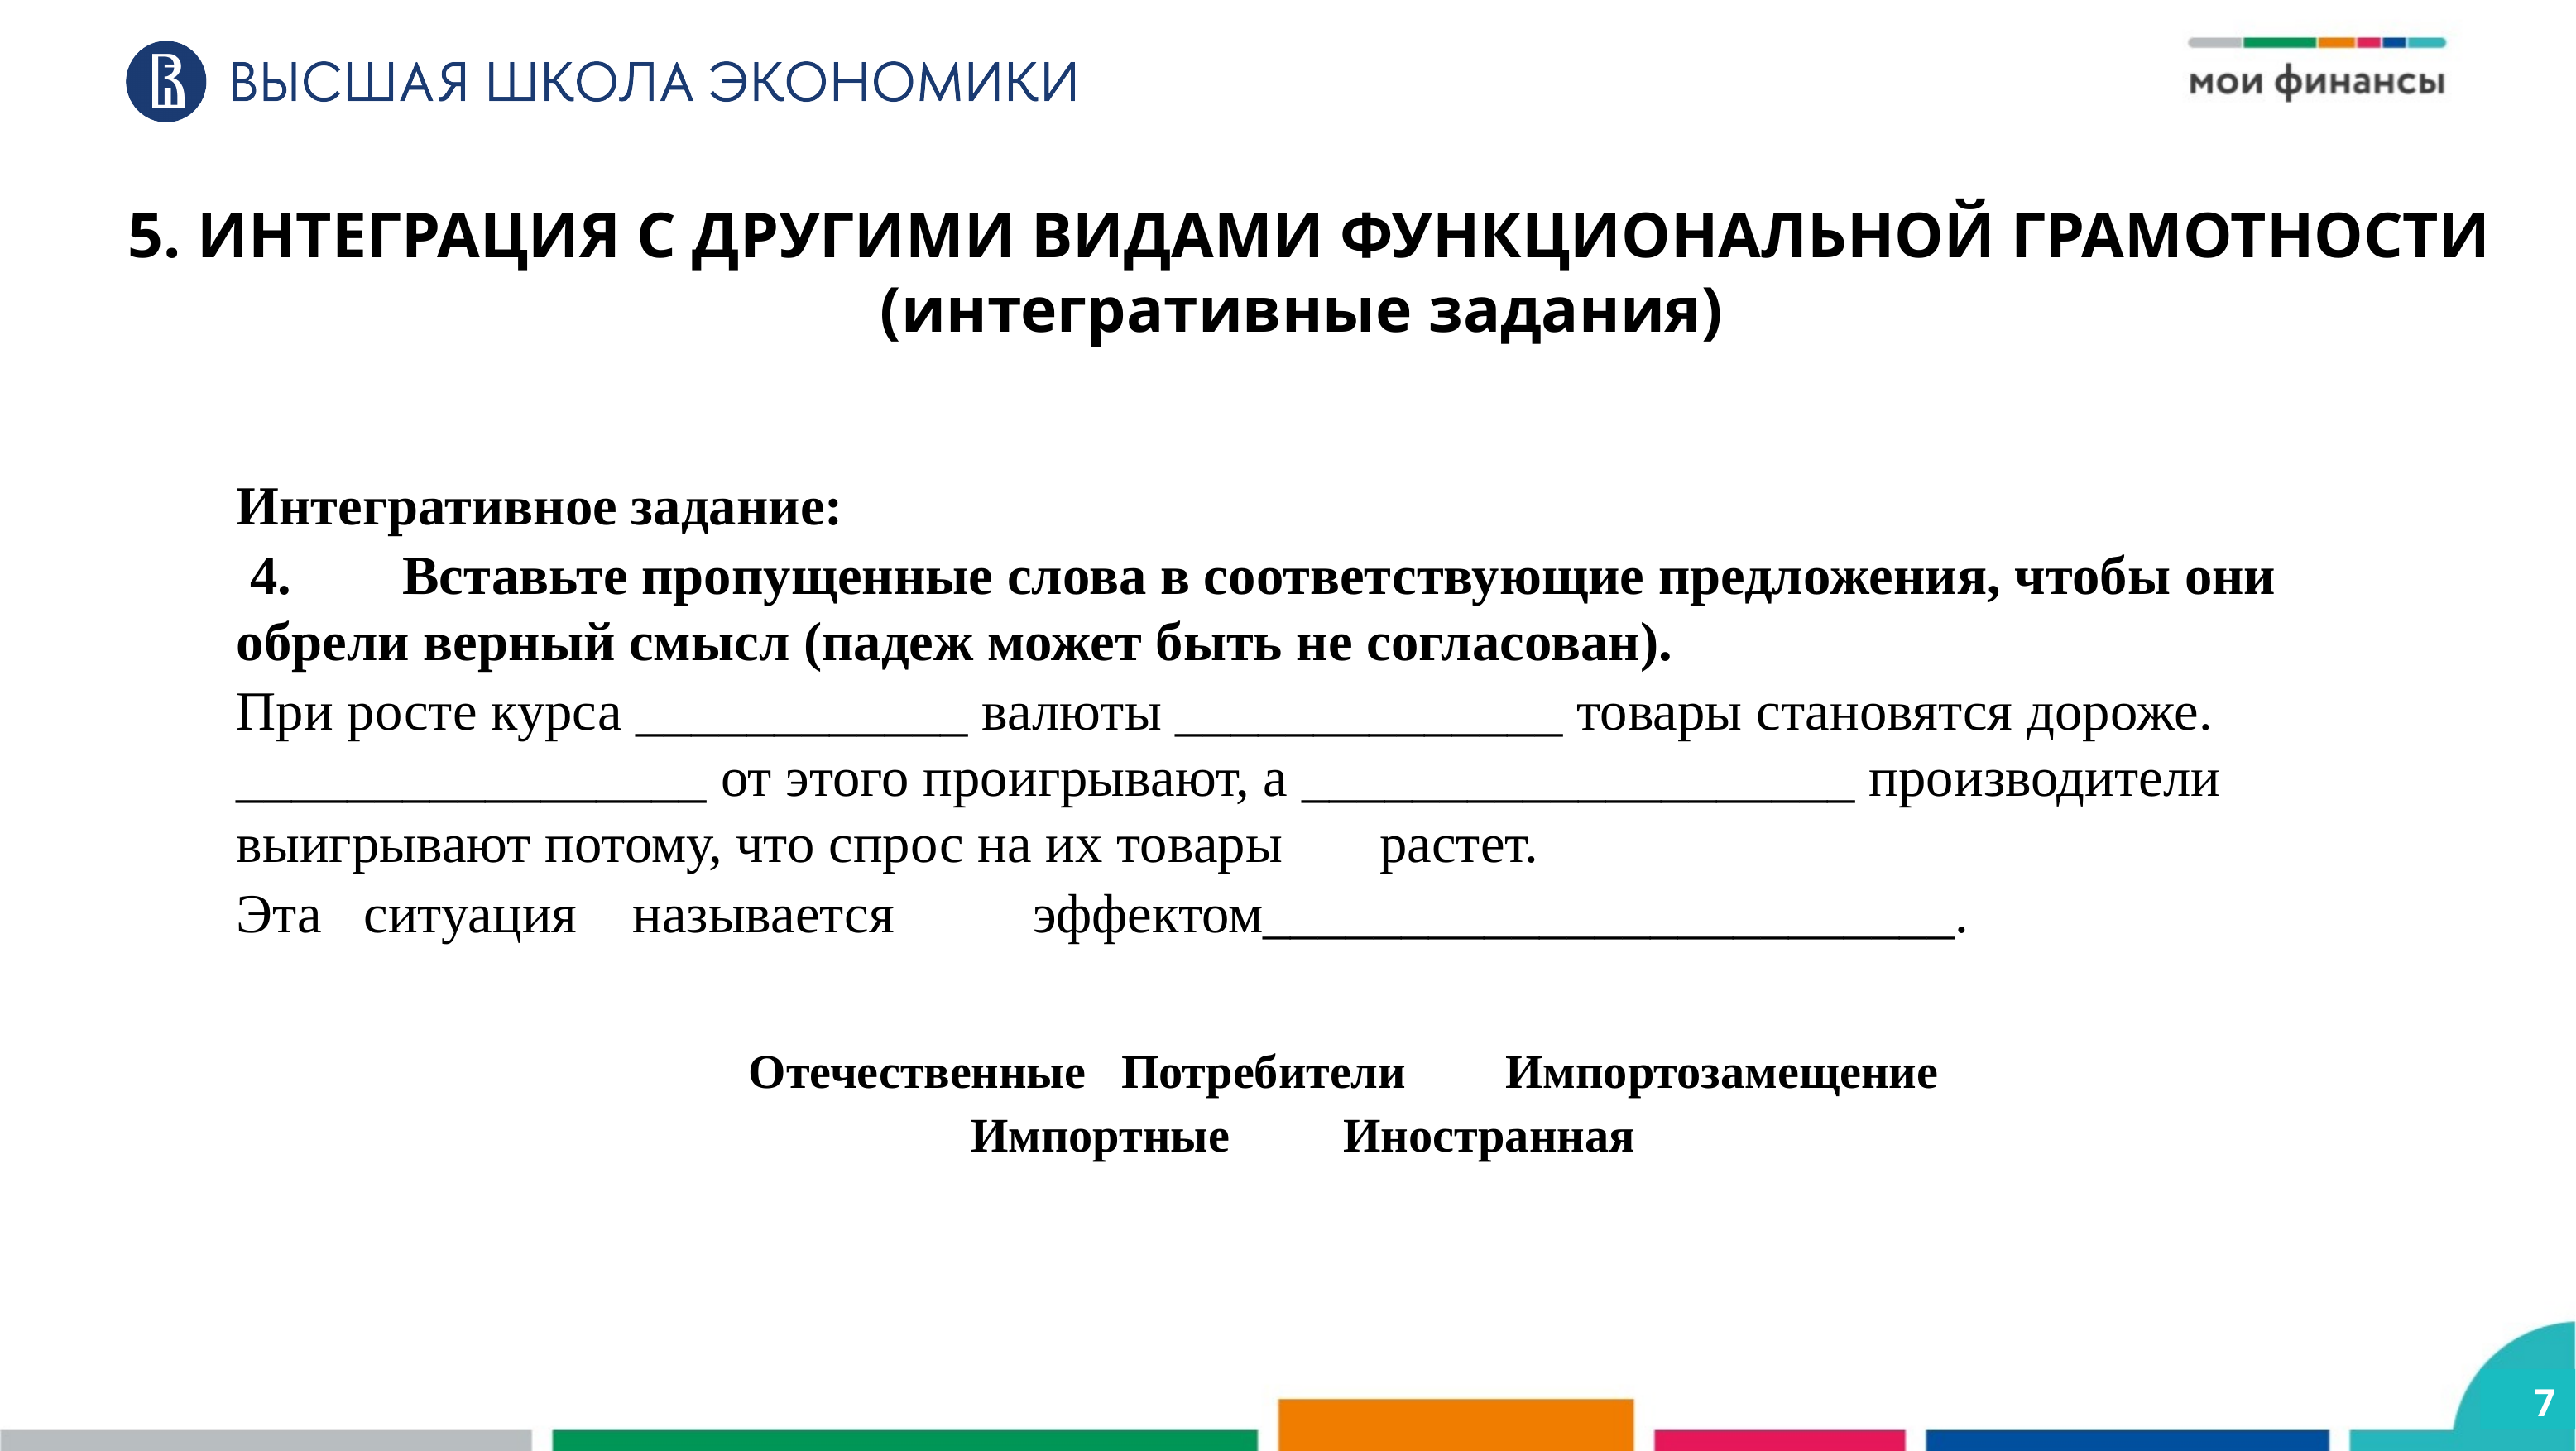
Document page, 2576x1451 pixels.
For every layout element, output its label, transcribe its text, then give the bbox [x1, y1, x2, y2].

text_box Интегративное задание: 4. Вставьте пропущенные слова в соответствующие предложения, чтобы они обрели верный смысл (падеж может быть не согласован). При росте курса ____________ валюты ______________ товары становятся дороже. _________________ от этого проигрывают, а ____________________ производители выигрывают потому, что спрос на их товары растет. Эта ситуация называется эффектом_________________________. Отечественные Потребители Импортозамещение Импортные Иностранная [126, 463, 2463, 1224]
text_box 5. ИНТЕГРАЦИЯ С ДРУГИМИ ВИДАМИ ФУНКЦИОНАЛЬНОЙ ГРАМОТНОСТИ (интегративные задания) [44, 186, 2576, 429]
text_box 7 [2480, 1368, 2576, 1430]
picture [0, 0, 2576, 1451]
